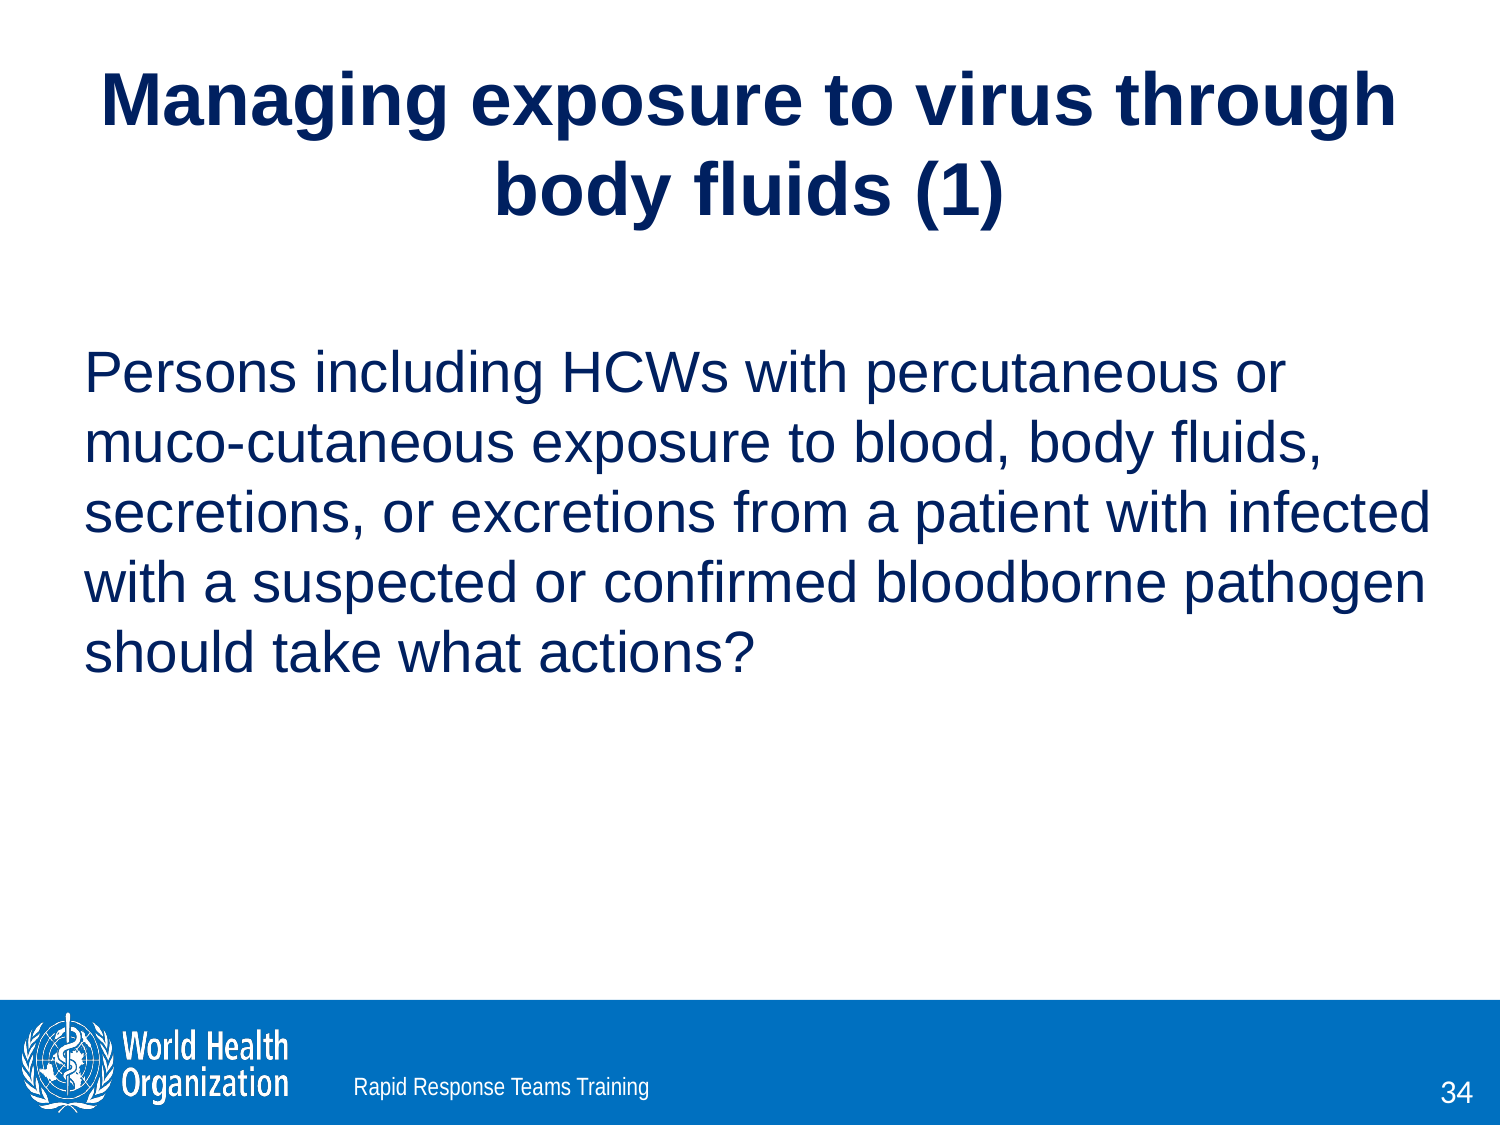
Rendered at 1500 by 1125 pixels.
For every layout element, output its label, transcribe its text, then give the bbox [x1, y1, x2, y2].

picture [21, 1012, 288, 1113]
text_box Persons including HCWs with percutaneous or muco-cutaneous exposure to blood, body fluids, secretions, or excretions from a patient with infected with a suspected or confirmed bloodborne pathogen should take what actions? [76, 326, 1447, 692]
text_box Managing exposure to virus through body fluids (1) [0, 42, 1500, 238]
